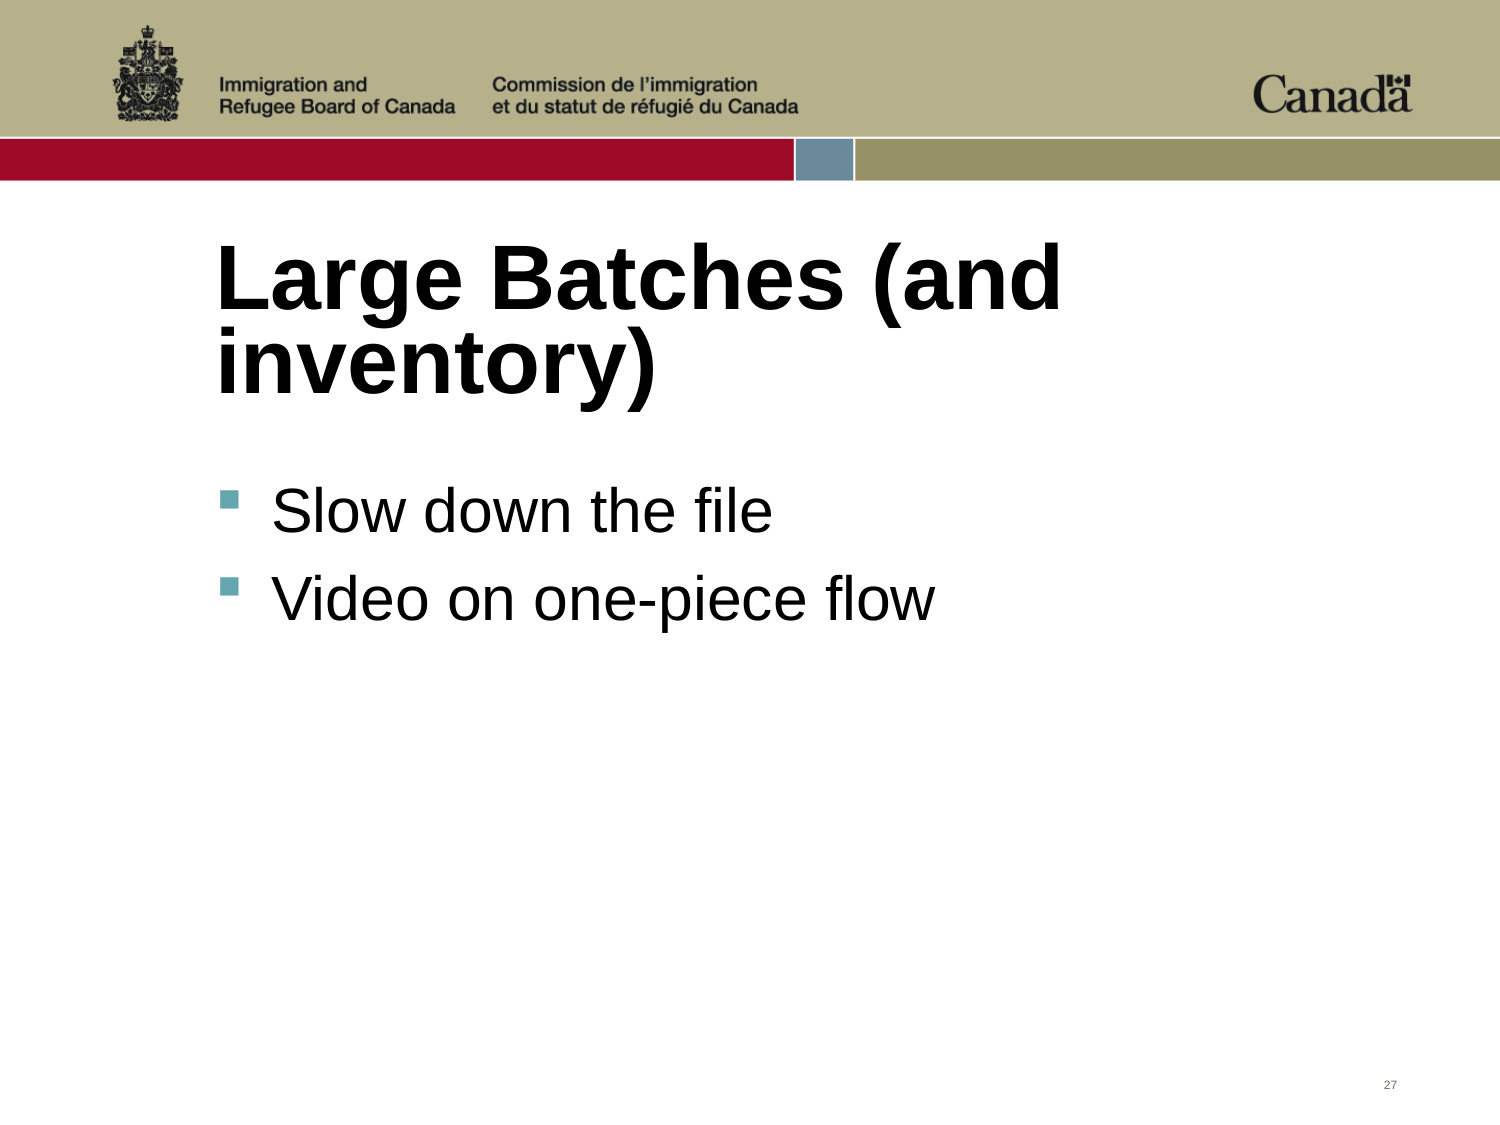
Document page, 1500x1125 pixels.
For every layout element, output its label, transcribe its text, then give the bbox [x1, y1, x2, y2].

title Large Batches (and inventory) [200, 237, 1413, 425]
list Slow down the file Video on one-piece flow [200, 462, 1413, 1000]
picture [0, 0, 1500, 1125]
slide_number 27 [1100, 1025, 1413, 1100]
